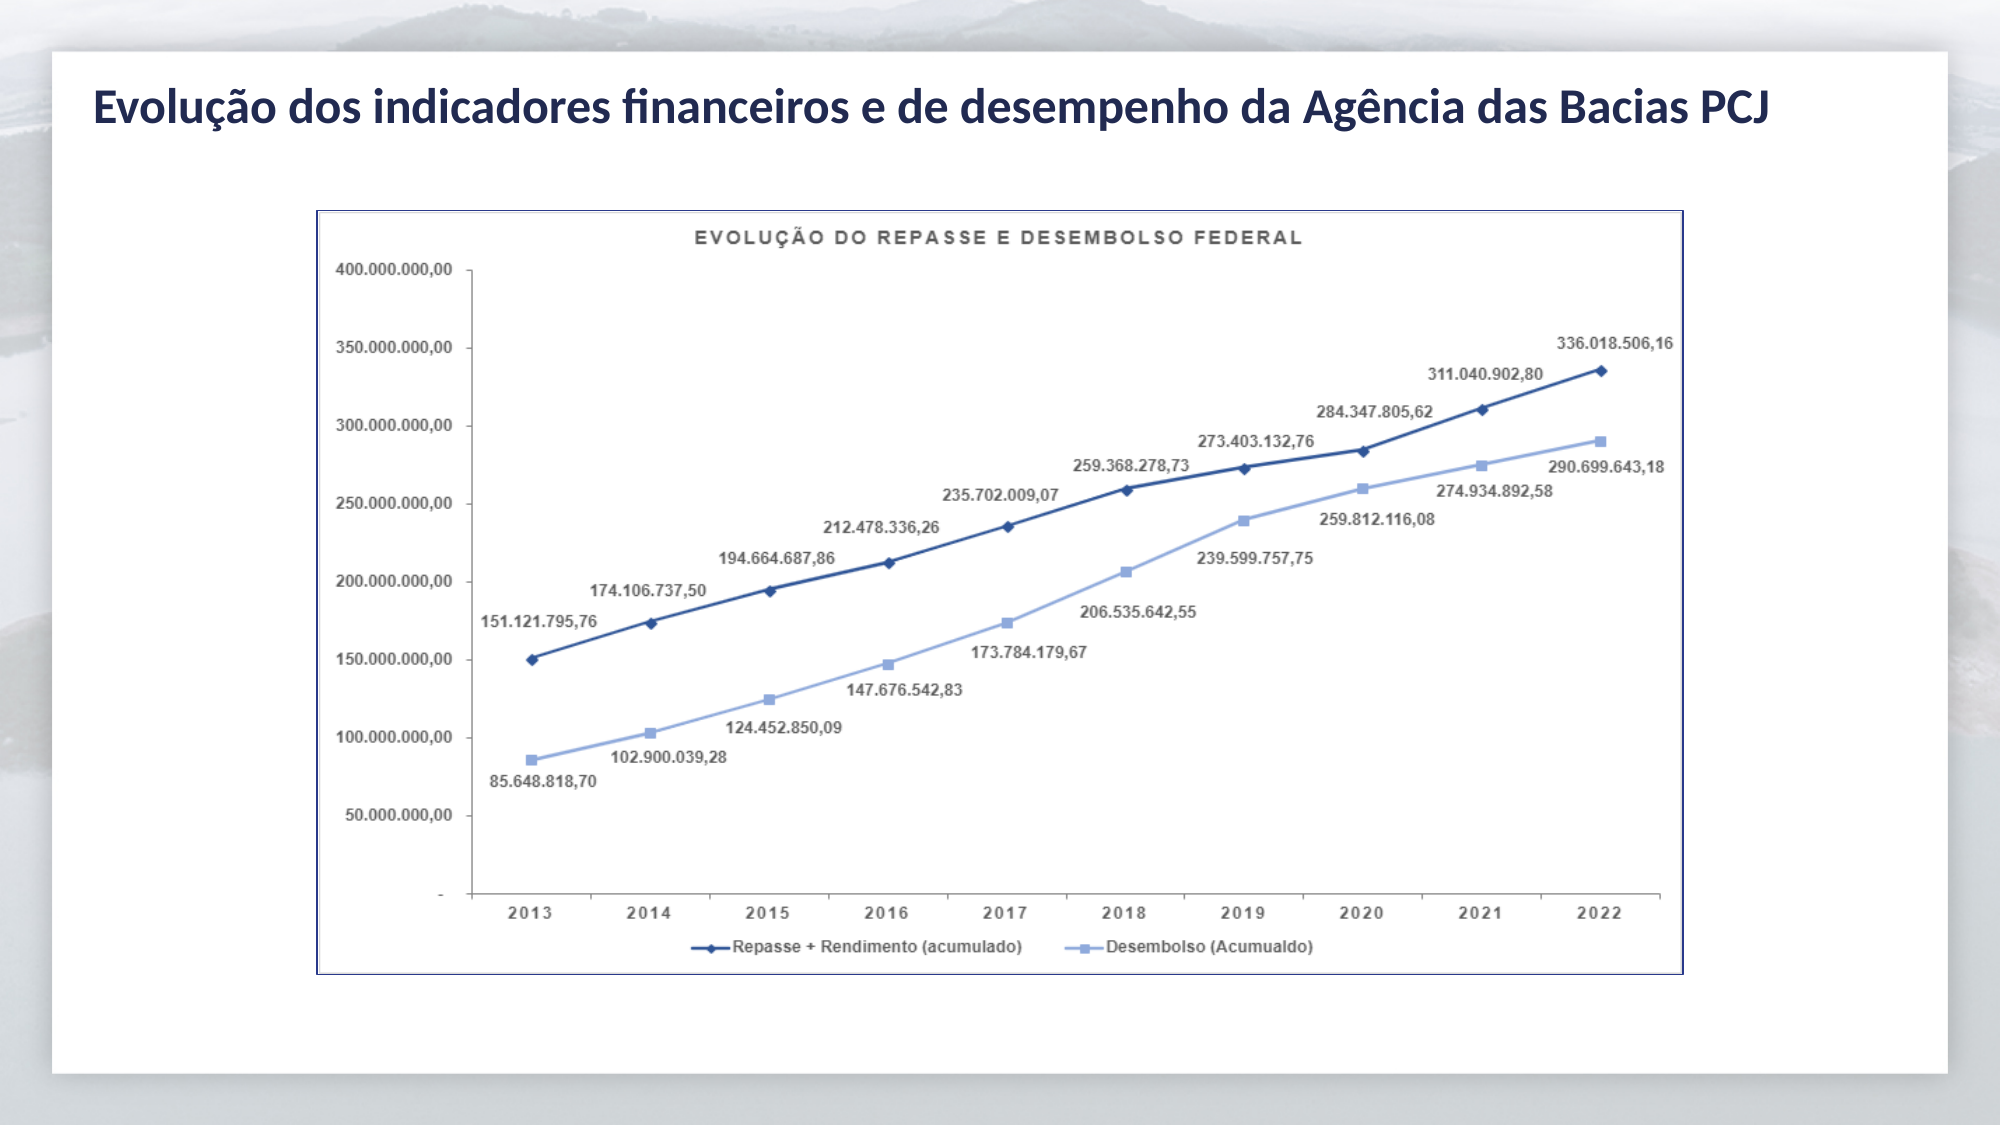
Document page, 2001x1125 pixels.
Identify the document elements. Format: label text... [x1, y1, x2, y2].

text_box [316, 209, 1684, 976]
title Evolução dos indicadores financeiros e de desempenho da Agência das Bacias PCJ [76, 7, 1924, 198]
picture [0, 0, 2000, 1125]
